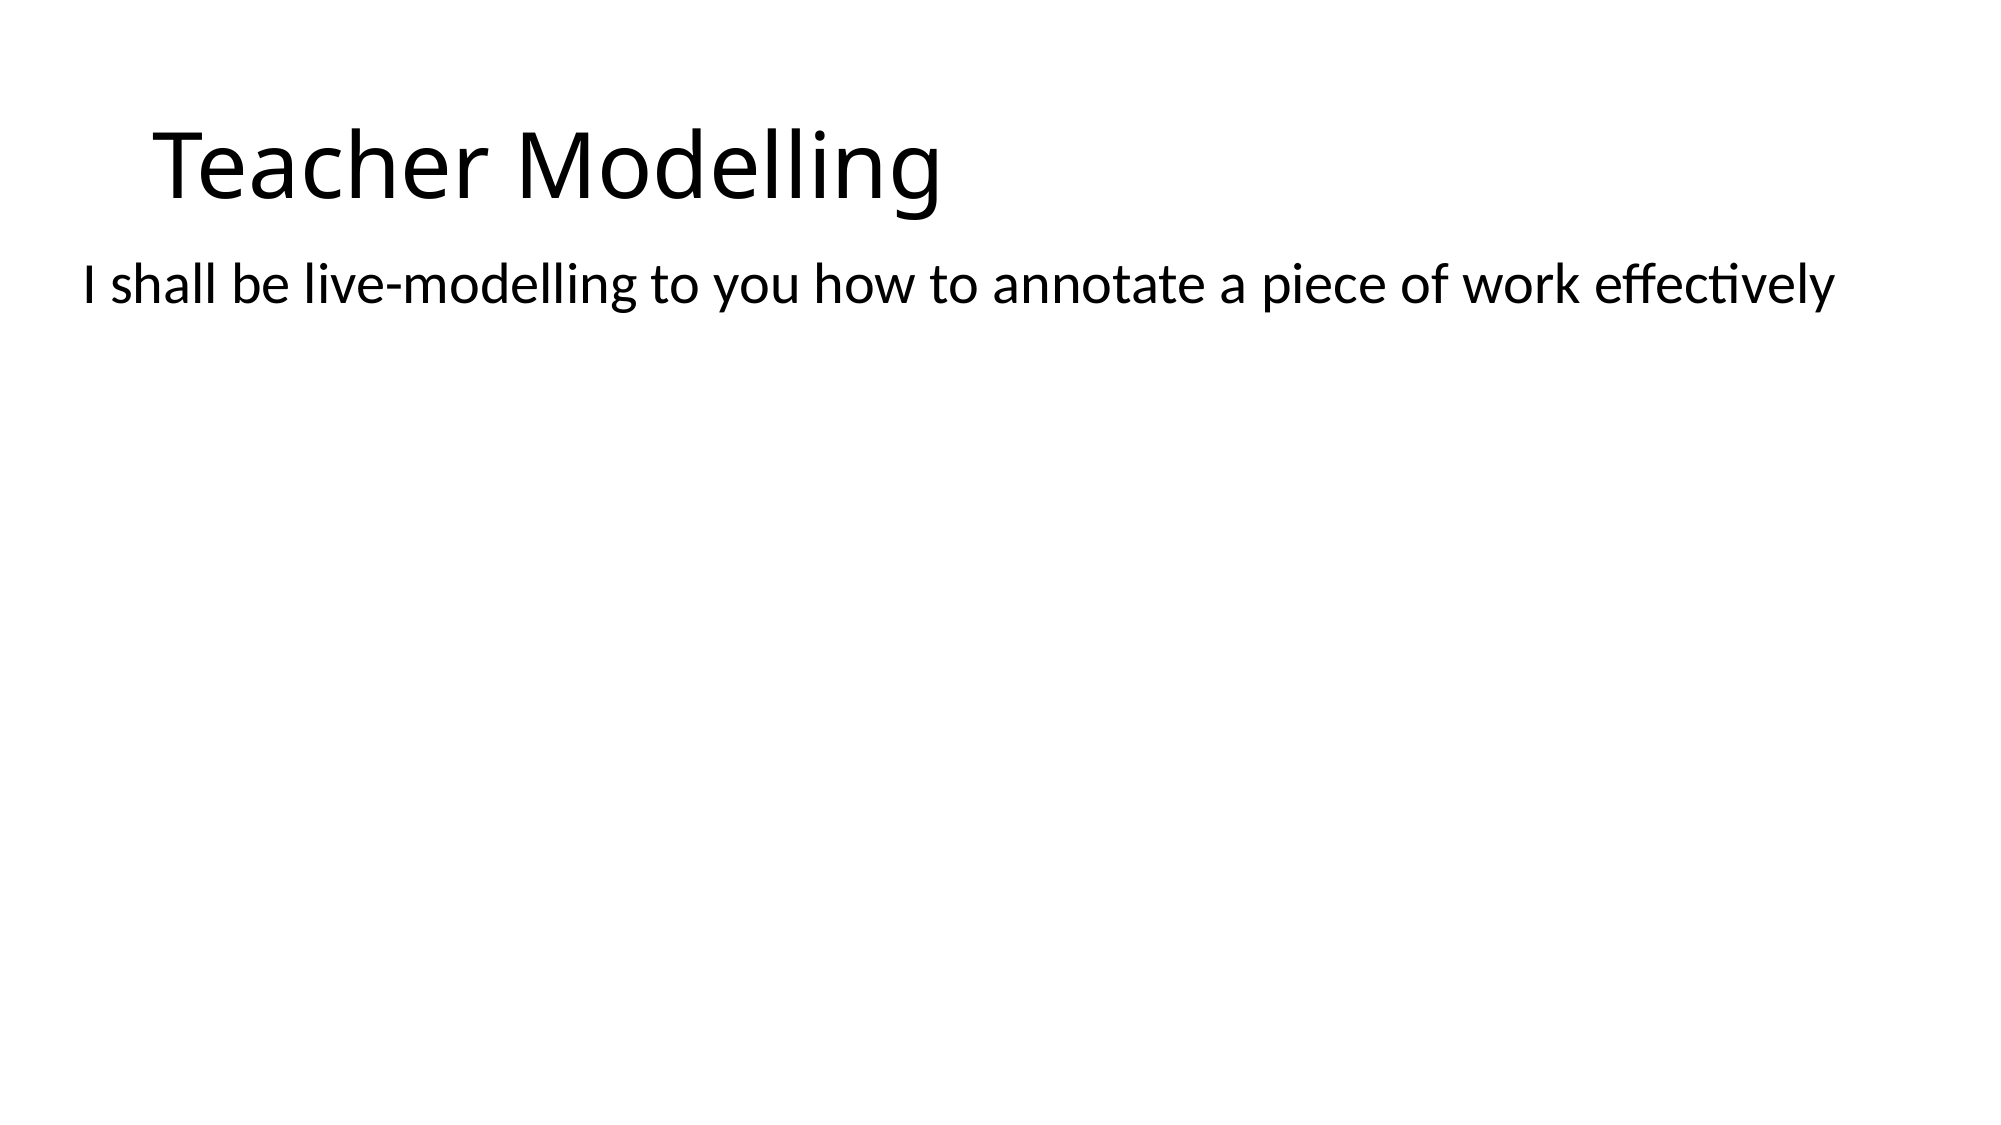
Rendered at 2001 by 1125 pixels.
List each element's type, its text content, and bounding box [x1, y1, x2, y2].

title Teacher Modelling [137, 59, 1863, 245]
list I shall be live-modelling to you how to annotate a piece of work effectively [67, 245, 1933, 960]
